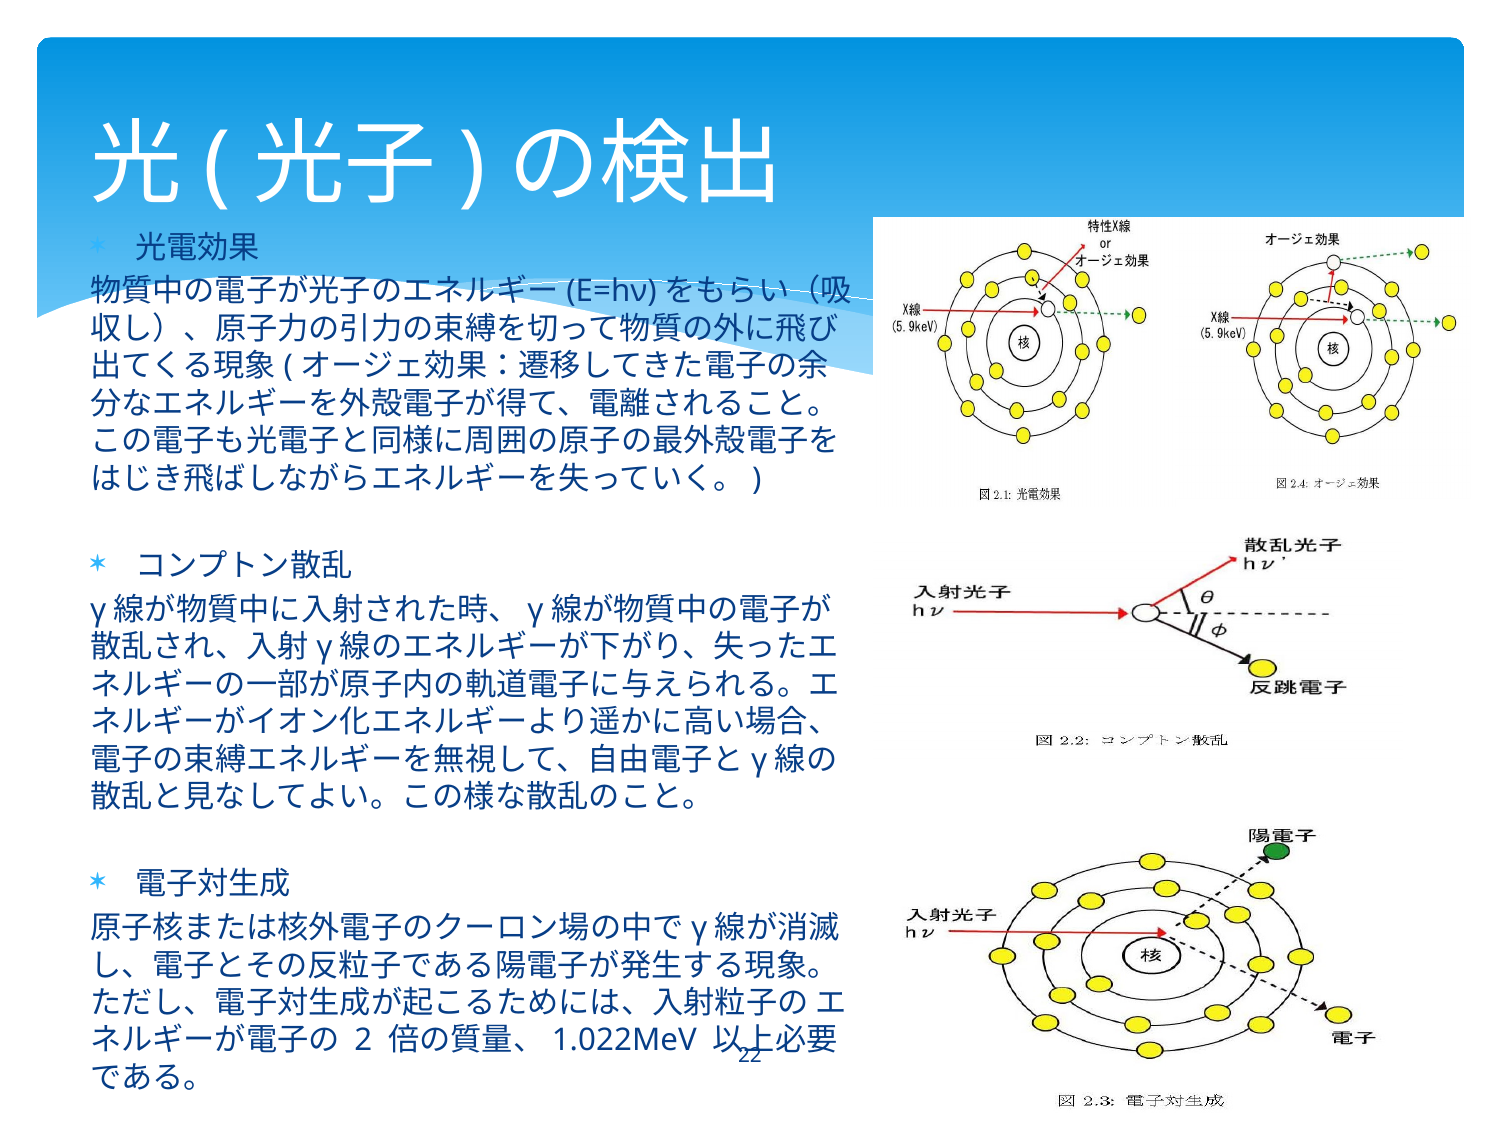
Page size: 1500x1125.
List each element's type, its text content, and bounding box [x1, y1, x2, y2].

picture [873, 821, 1403, 1113]
slide_number 22 [654, 1025, 846, 1086]
title 光(光子)の検出 [75, 55, 1425, 261]
list 光電効果 物質中の電子が光子のエネルギー(E=hν)をもらい（吸収し）、原子力の引力の束縛を切って物質の外に飛び出てくる現象(オージェ効果：遷移してきた電子の余分なエネルギーを外殻電子が得て、電離されること。この電子も光電子と同様に周囲の原子の最外殻電子をはじき飛ばしながらエネルギーを失っていく。) コンプトン散乱 γ線が物質中に入射された時、γ線が物質中の電子が散乱され、入射γ線のエネルギーが下がり、失ったエネルギーの一部が原子内の軌道電子に与えられる。エネルギーがイオン化エネルギーより遥かに高い場合、電子の束縛エネルギーを無視して、自由電子とγ線の散乱と見なしてよい。この様な散乱のこと。 電子対生成 原子核または核外電子のクーロン場の中でγ線が消滅し、電子とその反粒子である陽電子が発生する現象。ただし、電子対生成が起こるためには、入射粒子の エネルギーが電子の 2 倍の質量、1.022MeV 以上必要である。 [75, 261, 871, 1030]
picture [873, 533, 1403, 759]
picture [873, 217, 1471, 507]
